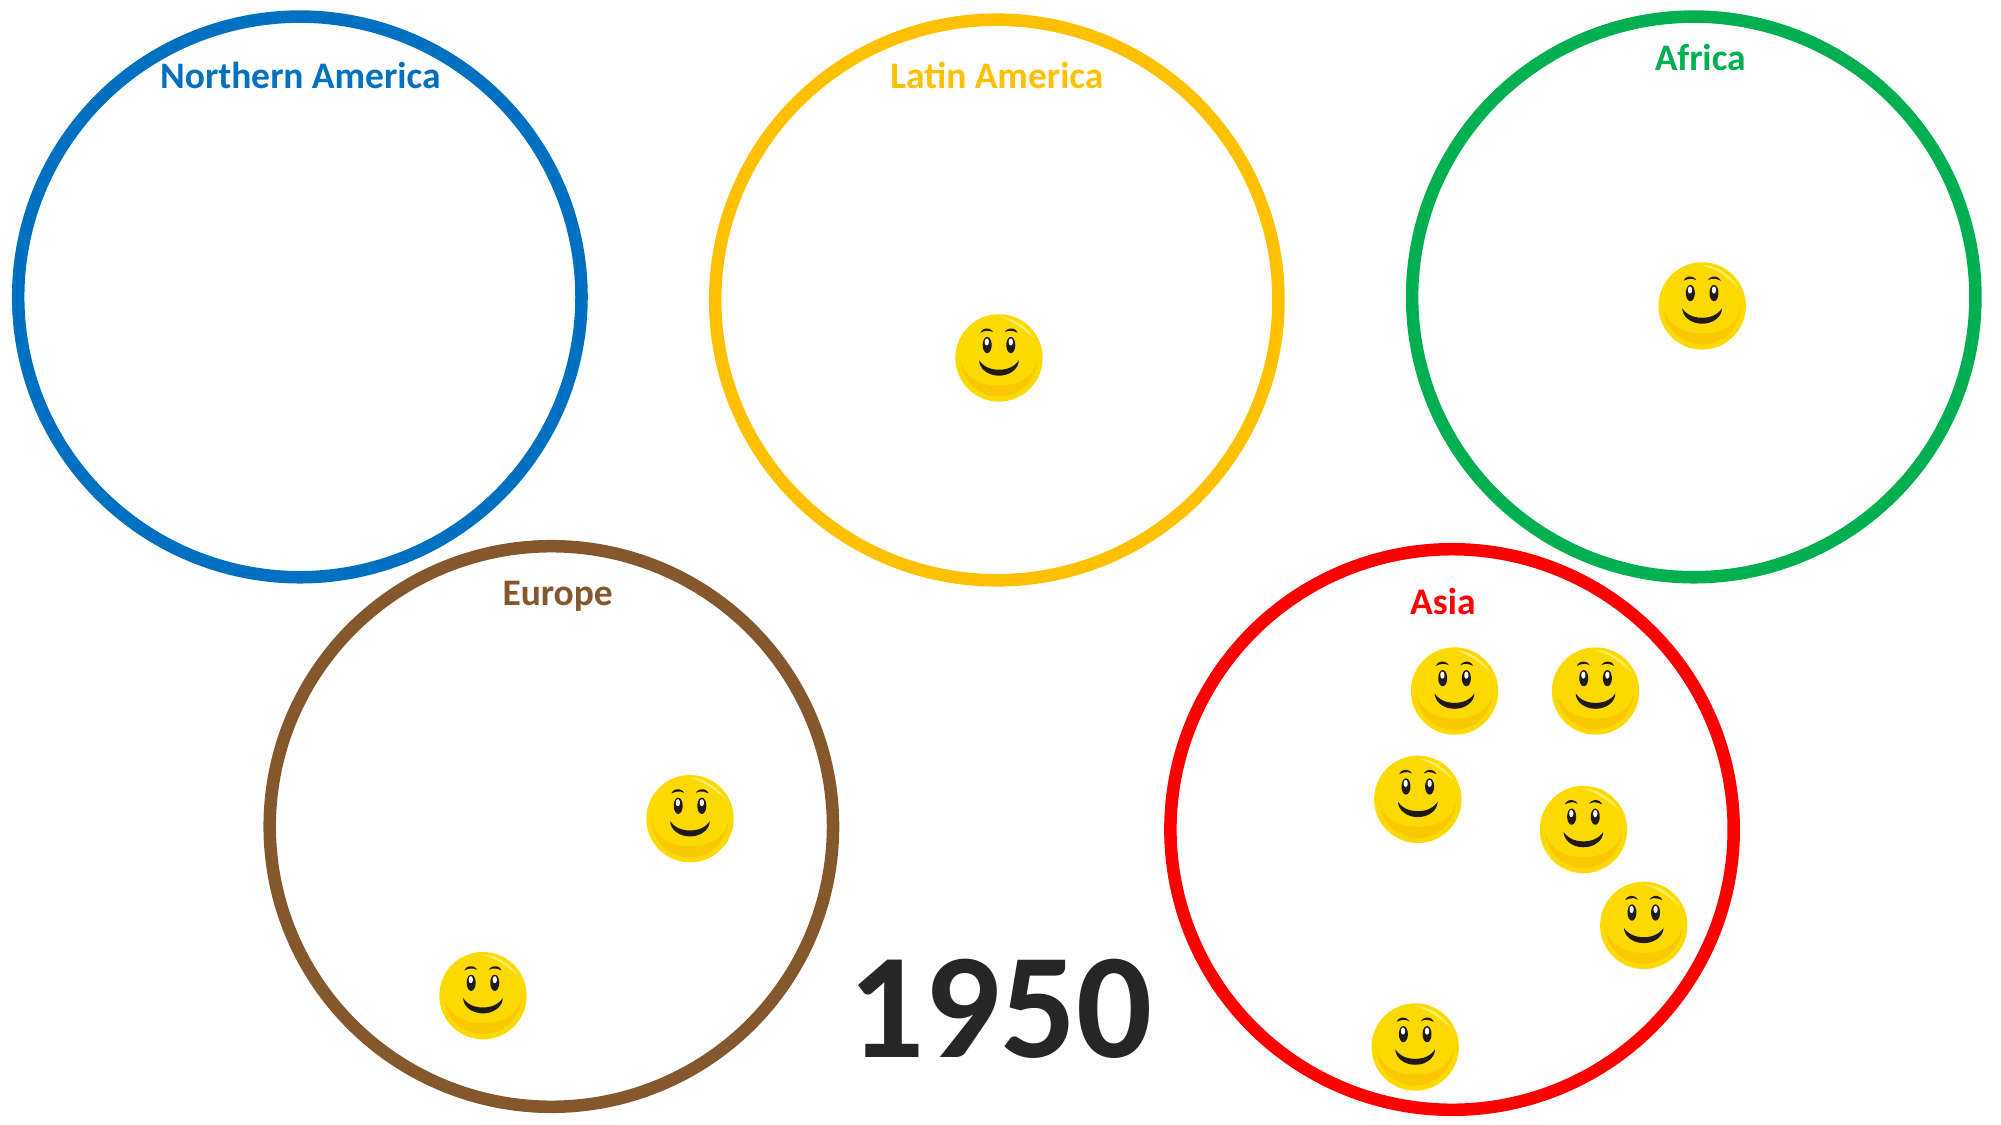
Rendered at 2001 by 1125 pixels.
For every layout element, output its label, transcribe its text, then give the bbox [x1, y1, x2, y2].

picture [439, 951, 527, 1040]
picture [1410, 647, 1499, 735]
text_box 1950 [820, 900, 1181, 1095]
picture [1658, 262, 1746, 350]
text_box [881, 18, 1112, 43]
picture [1539, 785, 1628, 874]
text_box [1411, 15, 1977, 579]
text_box Asia [1395, 569, 1493, 630]
text_box Northern America [145, 43, 497, 104]
picture [955, 314, 1043, 402]
picture [1600, 881, 1688, 970]
text_box [714, 46, 1280, 582]
picture [1371, 1003, 1459, 1091]
picture [1551, 647, 1640, 735]
text_box Latin America [875, 43, 1122, 104]
text_box [1169, 548, 1735, 1111]
text_box [178, 15, 422, 43]
picture [1374, 755, 1462, 843]
text_box Africa [1640, 25, 1788, 86]
picture [646, 774, 734, 863]
text_box [268, 545, 835, 1108]
text_box Europe [488, 560, 647, 621]
text_box [17, 61, 583, 579]
